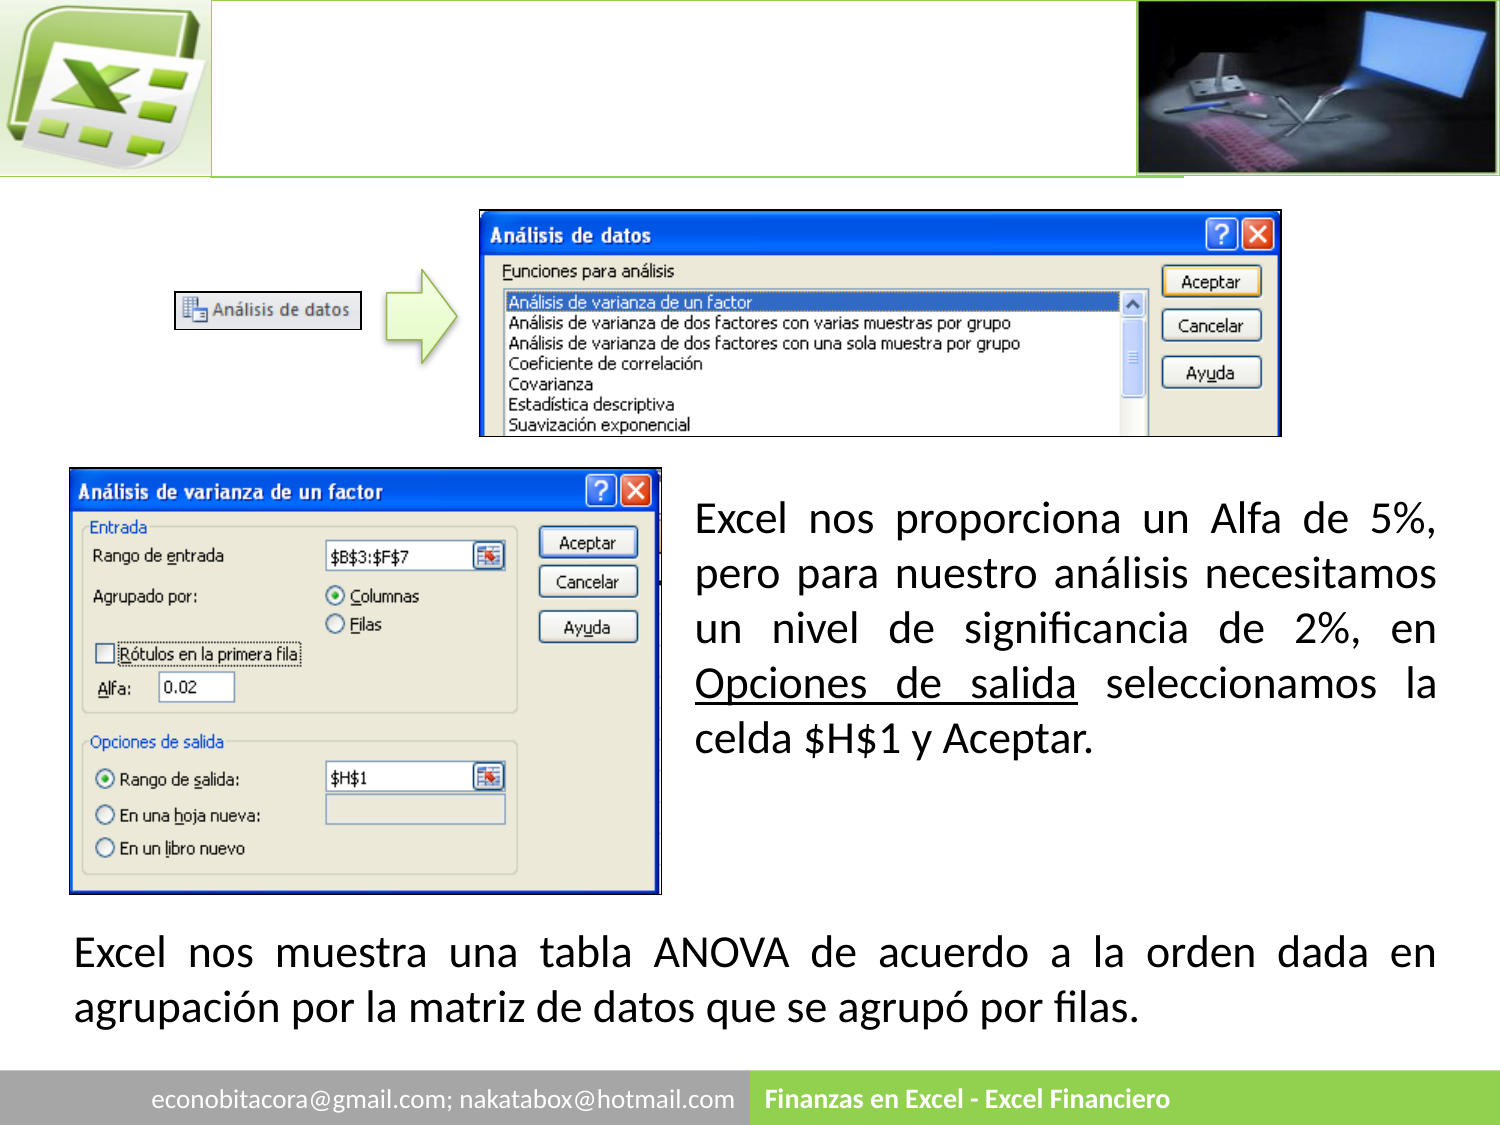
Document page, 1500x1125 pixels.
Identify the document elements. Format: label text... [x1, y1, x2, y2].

text_box Finanzas en Excel - Excel Financiero [749, 1070, 1500, 1125]
text_box econobitacora@gmail.com; nakatabox@hotmail.com [0, 1070, 749, 1125]
text_box Excel nos proporciona un Alfa de 5%, pero para nuestro análisis necesitamos un nivel de significancia de 2%, en Opciones de salida seleccionamos la celda $H$1 y Aceptar. [679, 480, 1454, 786]
picture [175, 292, 361, 330]
picture [0, 0, 212, 177]
picture [70, 468, 662, 894]
text_box Excel nos muestra una tabla ANOVA de acuerdo a la orden dada en agrupación por la matriz de datos que se agrupó por filas. [58, 914, 1453, 1043]
text_box [212, 0, 1134, 178]
picture [480, 210, 1281, 437]
picture [1136, 0, 1500, 177]
text_box [385, 268, 458, 364]
